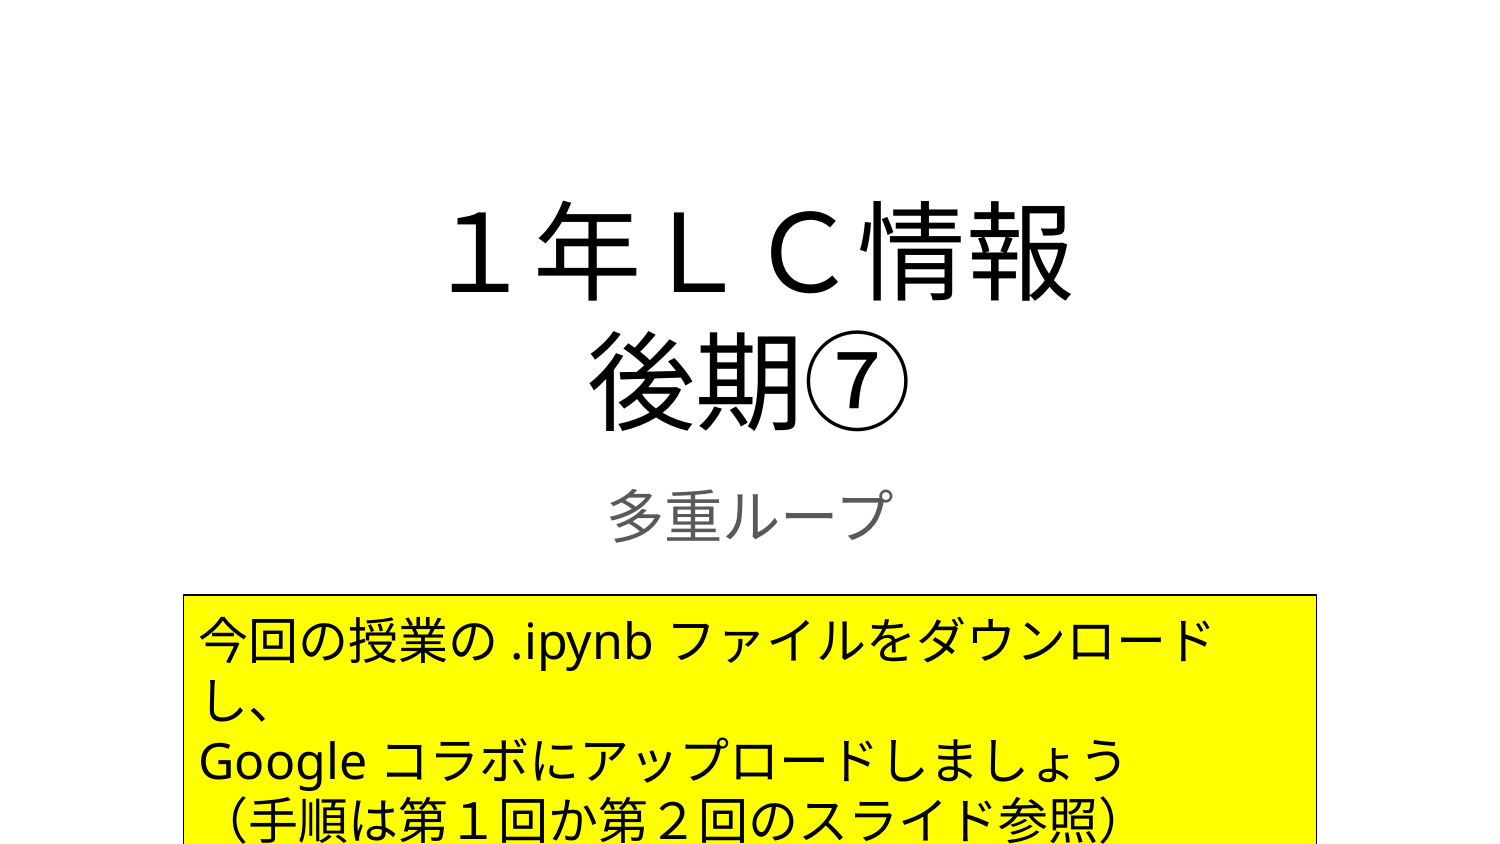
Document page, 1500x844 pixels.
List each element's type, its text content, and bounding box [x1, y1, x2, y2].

text_box 今回の授業の.ipynbファイルをダウンロードし、 Googleコラボにアップロードしましょう （手順は第１回か第２回のスライド参照） [183, 594, 1317, 844]
title １年ＬＣ情報 後期⑦ [51, 122, 1449, 459]
subtitle 多重ループ [51, 464, 1449, 595]
